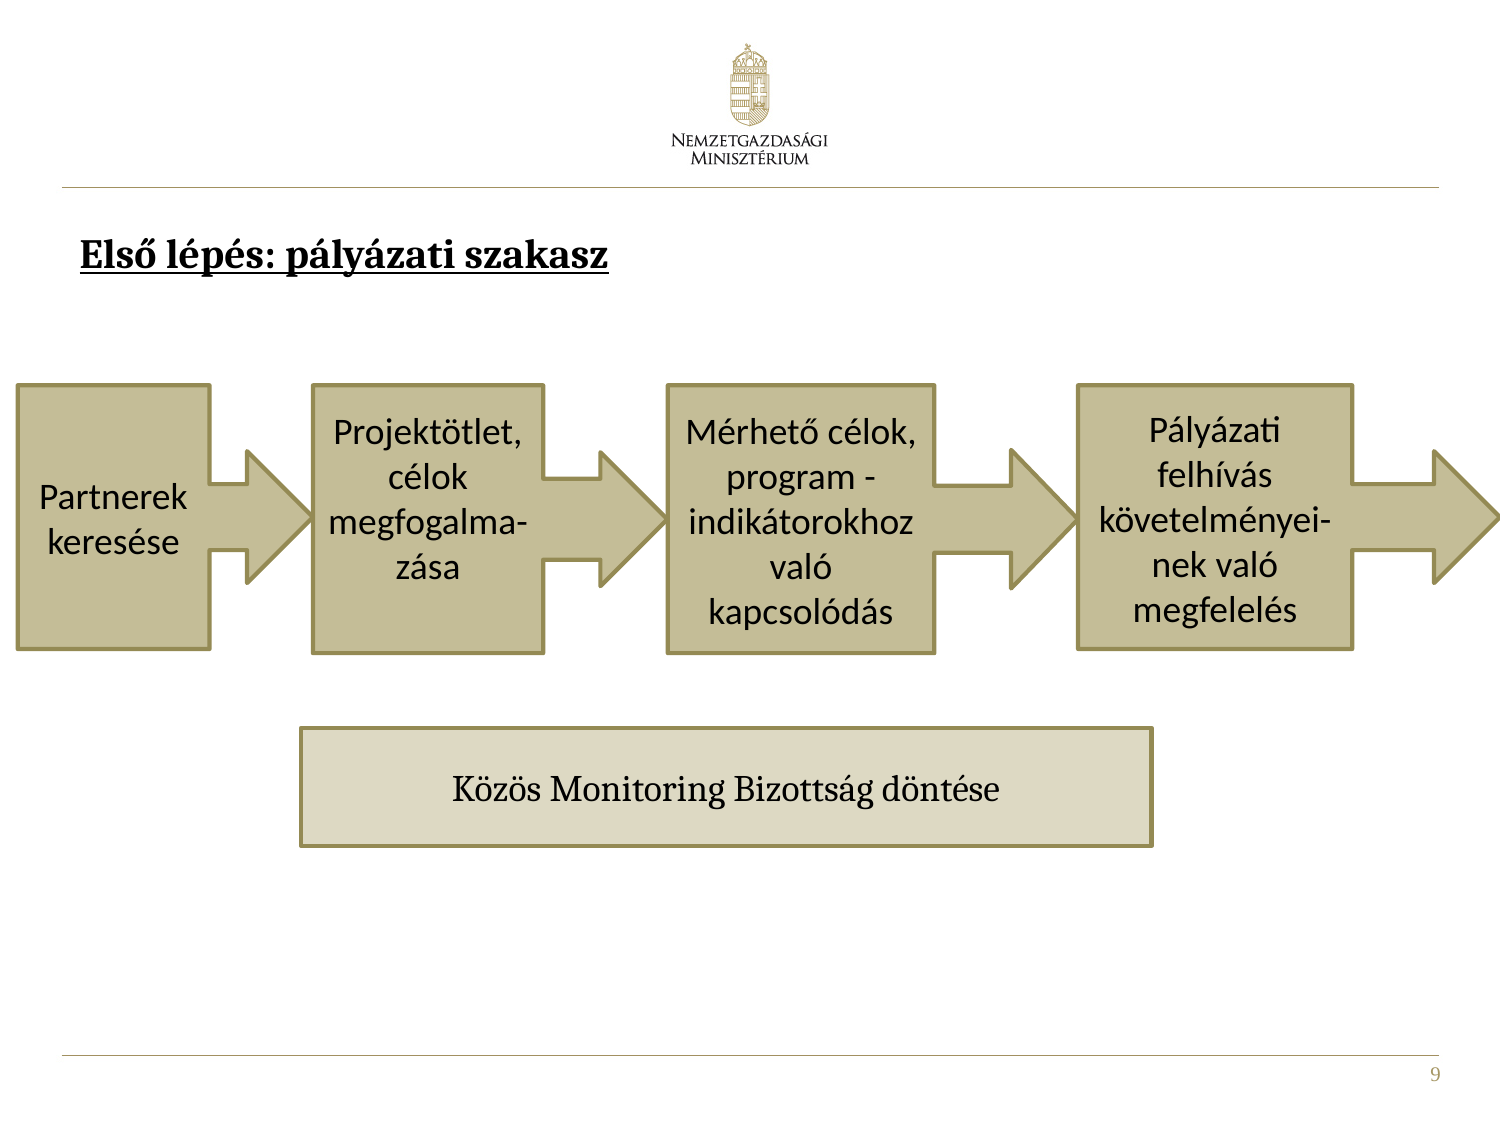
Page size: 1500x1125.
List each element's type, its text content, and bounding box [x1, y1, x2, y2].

picture [0, 2, 1500, 1123]
text_box Közös Monitoring Bizottság döntése [299, 726, 1154, 848]
text_box Partnerek keresése [15, 383, 310, 652]
text_box Pályázati felhívás követelményei- nek való megfelelés [1075, 383, 1500, 652]
text_box Első lépés: pályázati szakasz [64, 219, 1058, 285]
text_box Mérhető célok, program -indikátorokhoz való kapcsolódás [665, 383, 1075, 656]
text_box Projektötlet, célok megfogalma- zása [310, 383, 665, 656]
